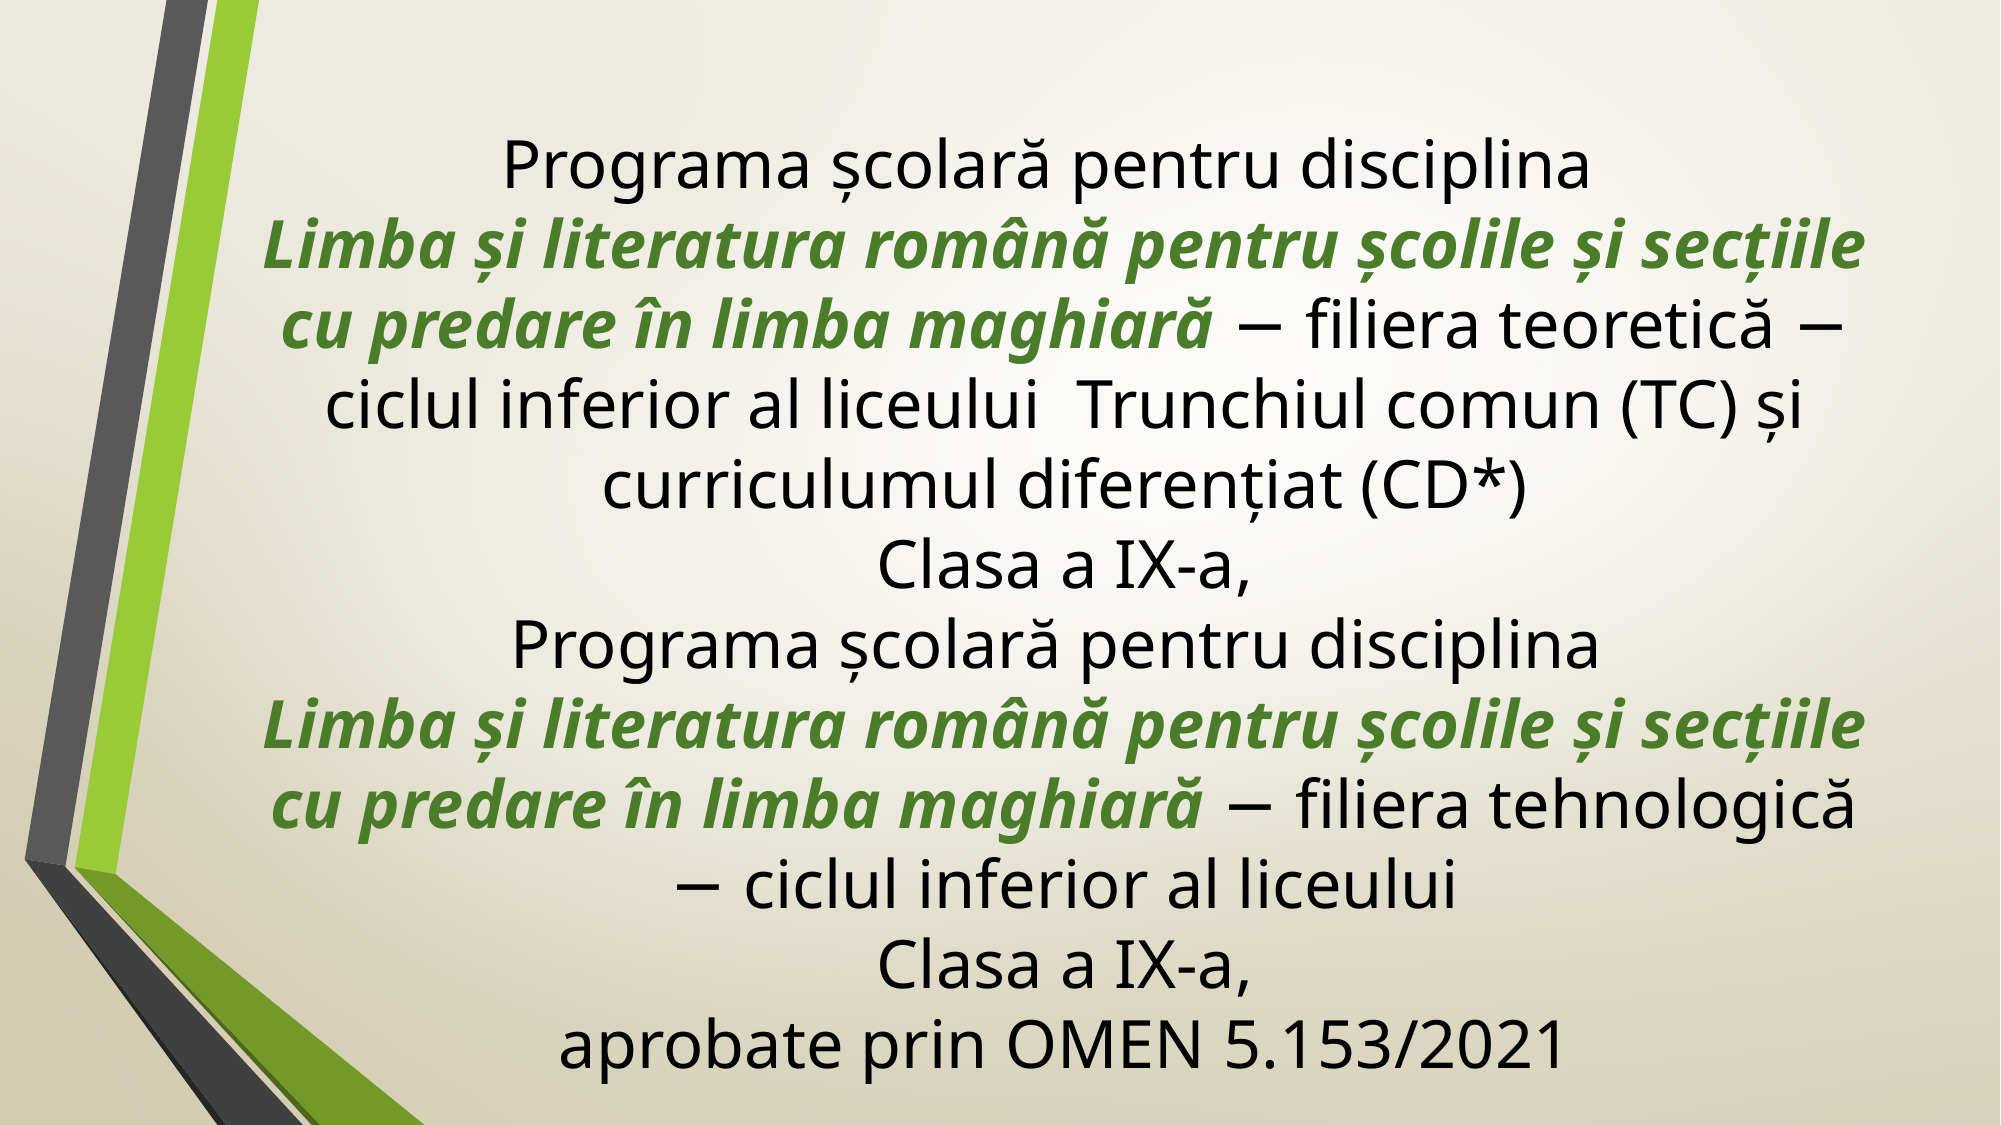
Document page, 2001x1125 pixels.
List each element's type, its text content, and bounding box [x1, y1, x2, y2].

title Programa școlară pentru disciplina Limba și literatura română pentru școlile și secțiile cu predare în limba maghiară − filiera teoretică − ciclul inferior al liceului Trunchiul comun (TC) și curriculumul diferențiat (CD*) Clasa a IX-a, Programa școlară pentru disciplina Limba și literatura română pentru școlile și secțiile cu predare în limba maghiară − filiera tehnologică − ciclul inferior al liceului Clasa a IX-a, aprobate prin OMEN 5.153/2021 [243, 32, 1887, 1092]
